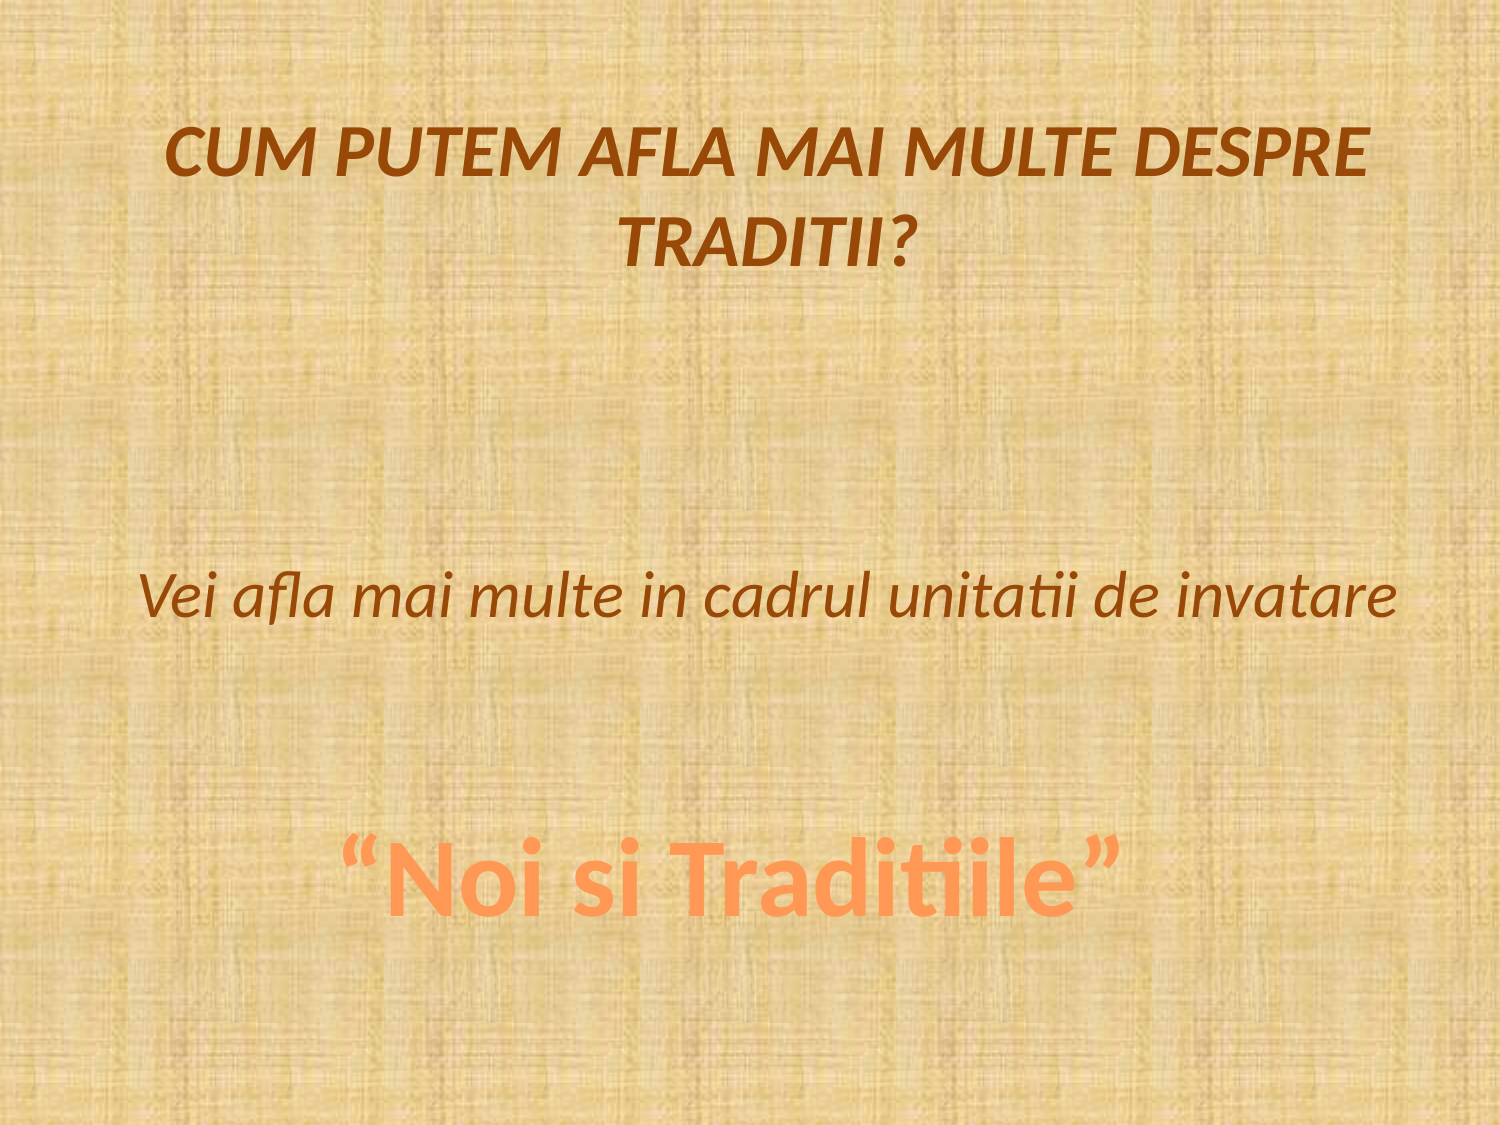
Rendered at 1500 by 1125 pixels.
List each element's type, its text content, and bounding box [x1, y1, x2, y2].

picture [0, 0, 1500, 1125]
text_box “Noi si Traditiile” [320, 796, 1144, 947]
text_box CUM PUTEM AFLA MAI MULTE DESPRE TRADITII? Vei afla mai multe in cadrul unitatii de invatare [117, 93, 1418, 639]
